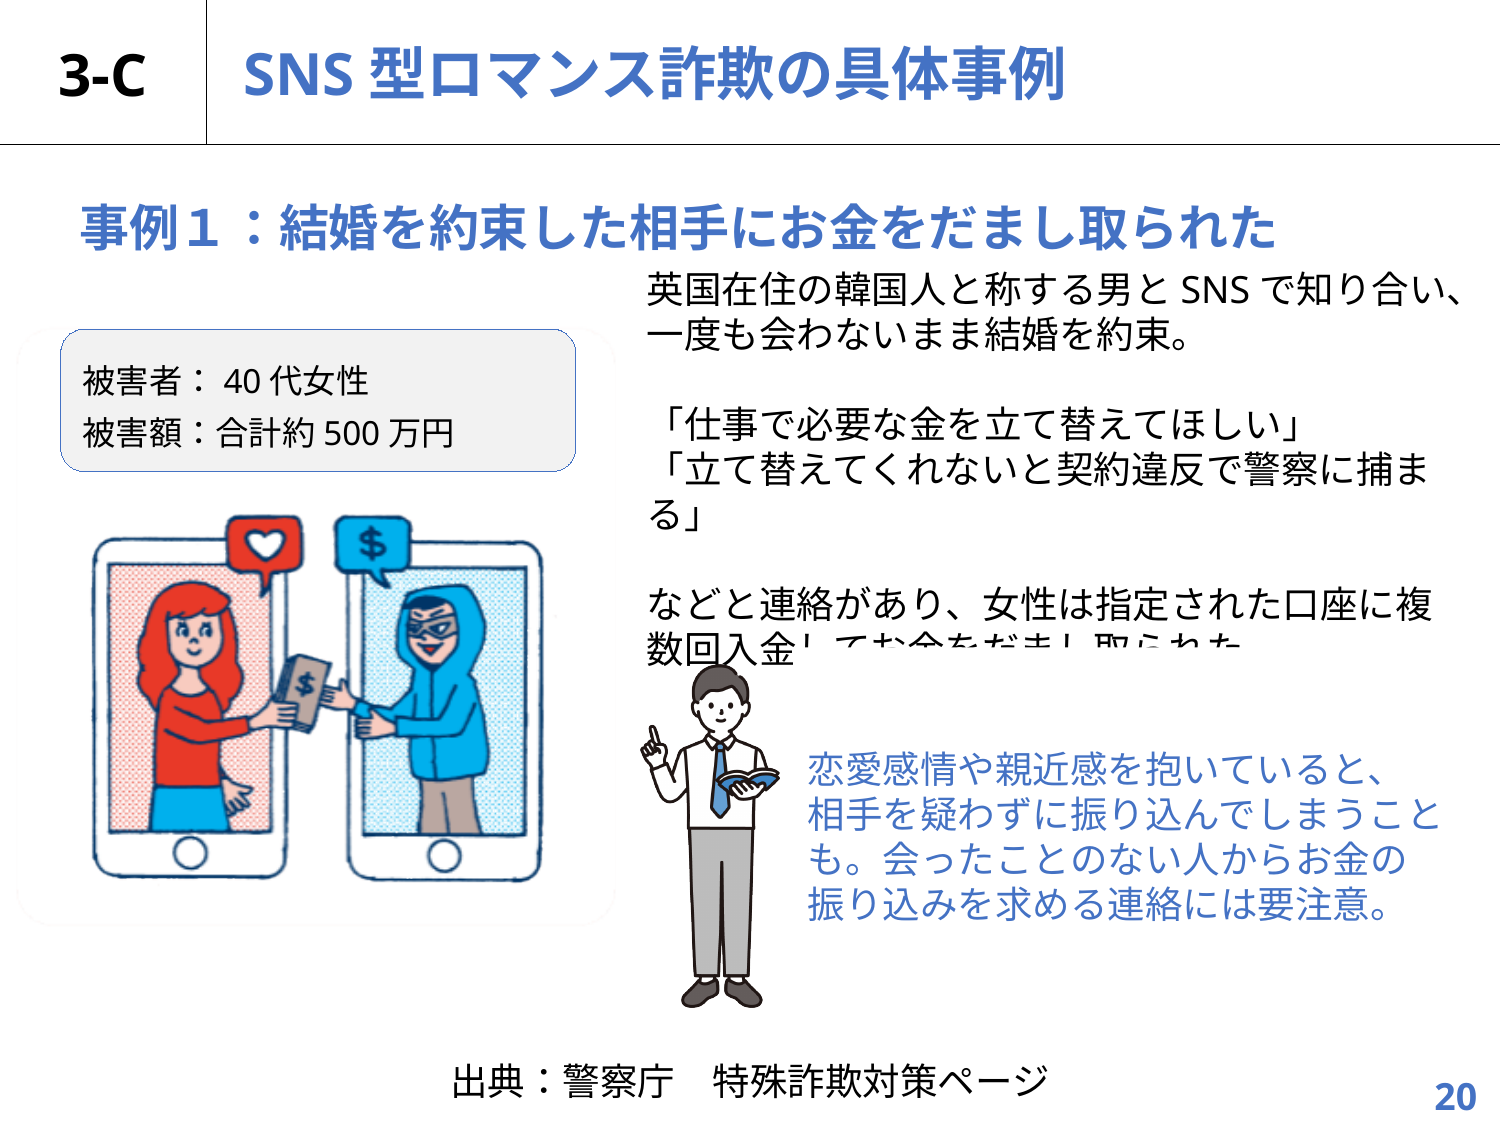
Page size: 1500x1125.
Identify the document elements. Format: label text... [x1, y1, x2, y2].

text_box 英国在住の韓国人と称する男とSNSで知り合い、一度も会わないまま結婚を約束。 「仕事で必要な金を立て替えてほしい」 「立て替えてくれないと契約違反で警察に捕まる」 などと連絡があり、女性は指定された口座に複数回入金してお金をだまし取られた。 [631, 258, 1477, 637]
text_box 20 [1411, 1065, 1500, 1125]
picture [9, 319, 627, 944]
text_box 3-C [0, 0, 207, 147]
text_box 事例１：結婚を約束した相手にお金をだまし取られた [64, 171, 1294, 265]
text_box 恋愛感情や親近感を抱いていると、 相手を疑わずに振り込んでしまうことも。会ったことのない人からお金の 振り込みを求める連絡には要注意。 [792, 646, 1477, 1026]
title SNS型ロマンス詐欺の具体事例 [228, 36, 1472, 116]
picture [640, 664, 780, 1008]
text_box 出典：警察庁 特殊詐欺対策ページ [360, 1050, 1140, 1111]
